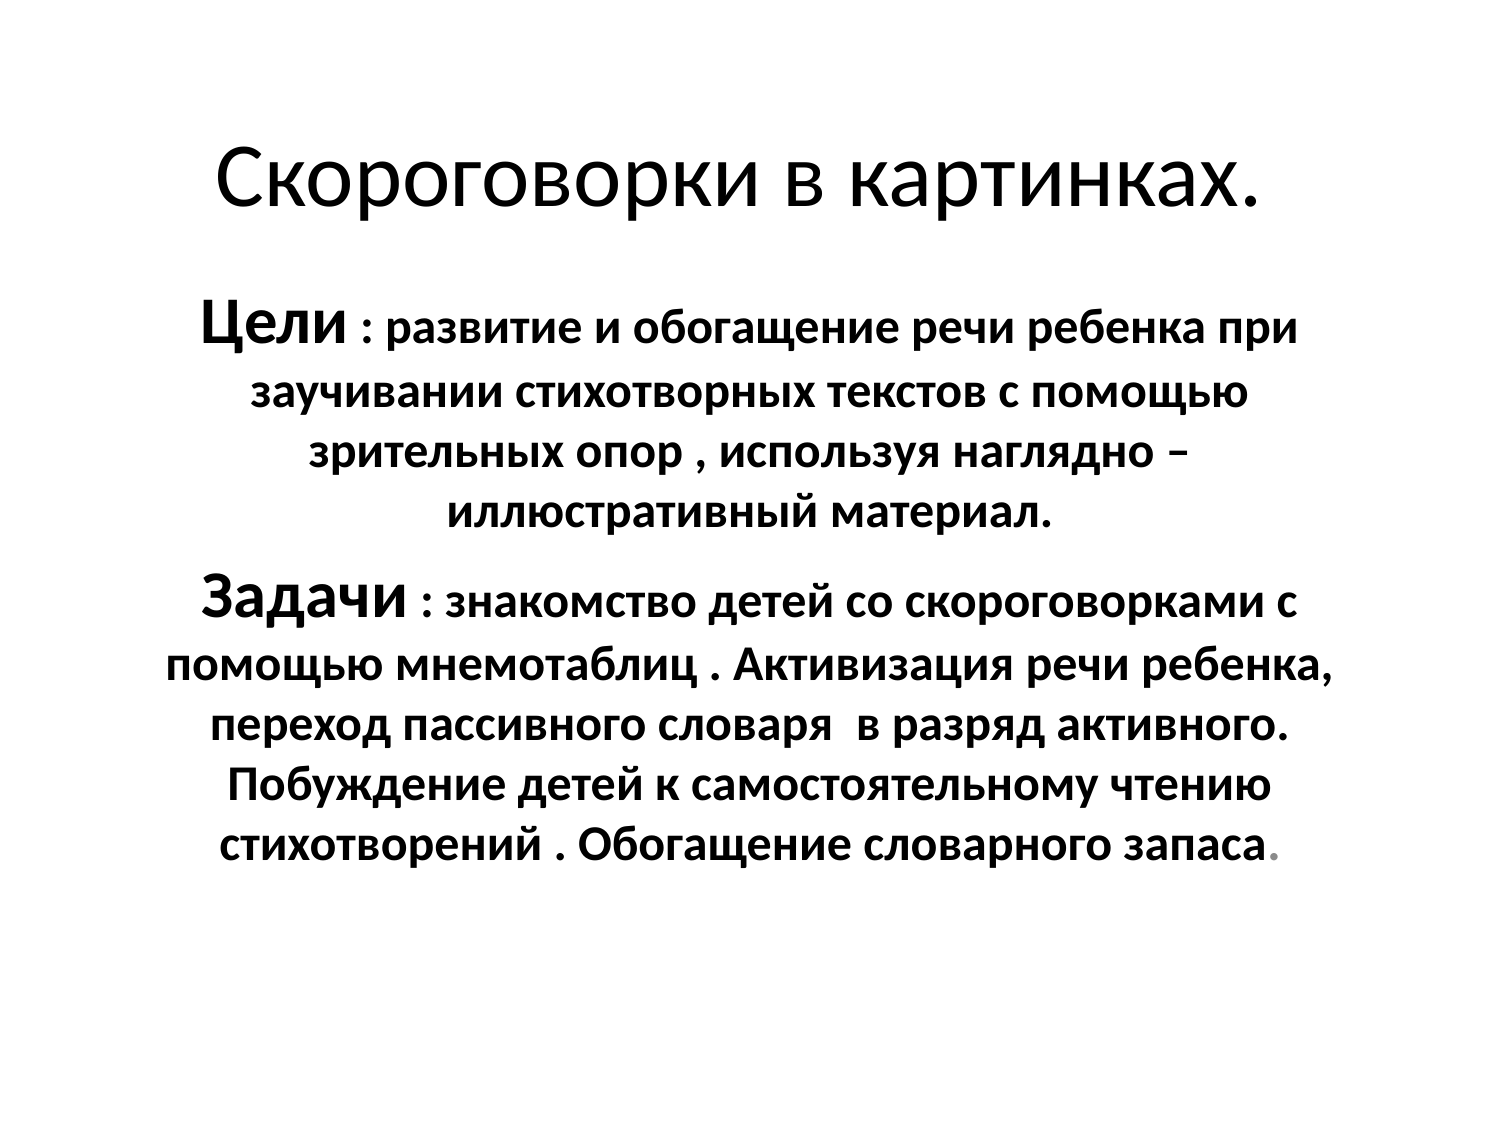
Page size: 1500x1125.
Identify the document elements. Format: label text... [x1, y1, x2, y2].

title Скороговорки в картинках. [112, 70, 1388, 270]
subtitle Цели : развитие и обогащение речи ребенка при заучивании стихотворных текстов с помощью зрительных опор , используя наглядно – иллюстративный материал. Задачи : знакомство детей со скороговорками с помощью мнемотаблиц . Активизация речи ребенка, переход пассивного словаря в разряд активного. Побуждение детей к самостоятельному чтению стихотворений . Обогащение словарного запаса. [117, 269, 1383, 925]
